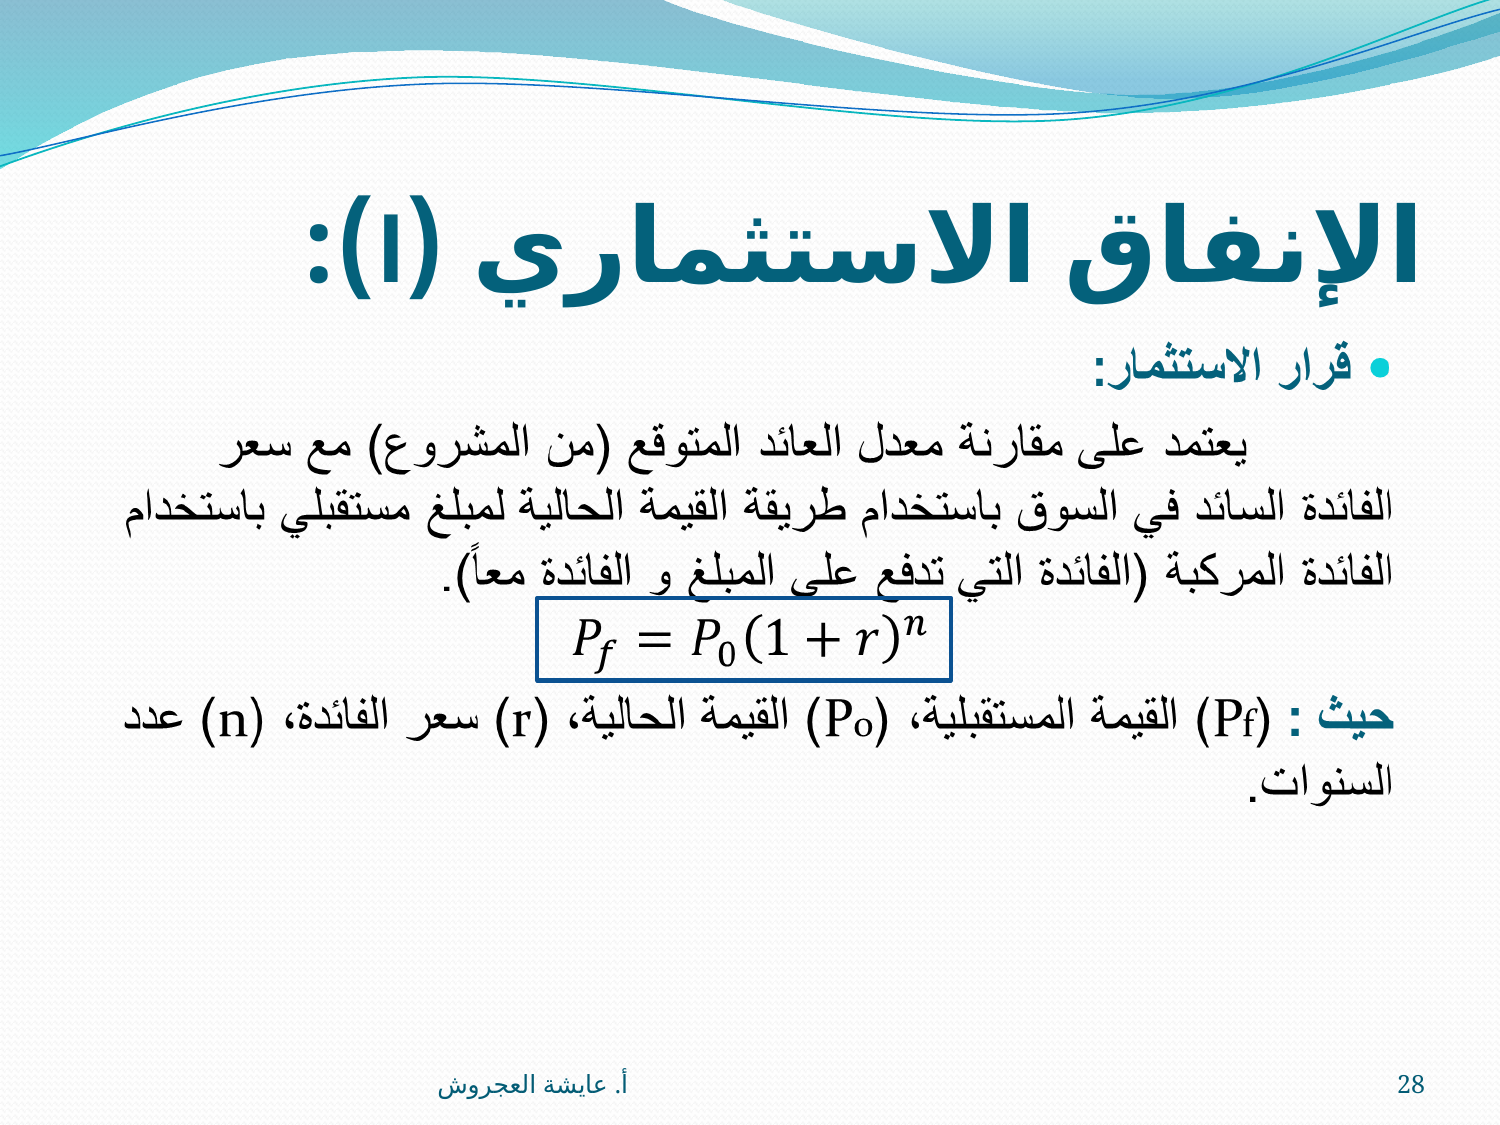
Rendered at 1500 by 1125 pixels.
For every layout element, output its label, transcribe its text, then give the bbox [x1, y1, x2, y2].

text_box [535, 596, 953, 683]
slide_number 28 [1299, 1042, 1425, 1103]
title الإنفاق الاستثماري (I): [75, 115, 1425, 303]
list [75, 317, 1425, 1038]
footer أ. عايشة العجروش [437, 1042, 988, 1103]
